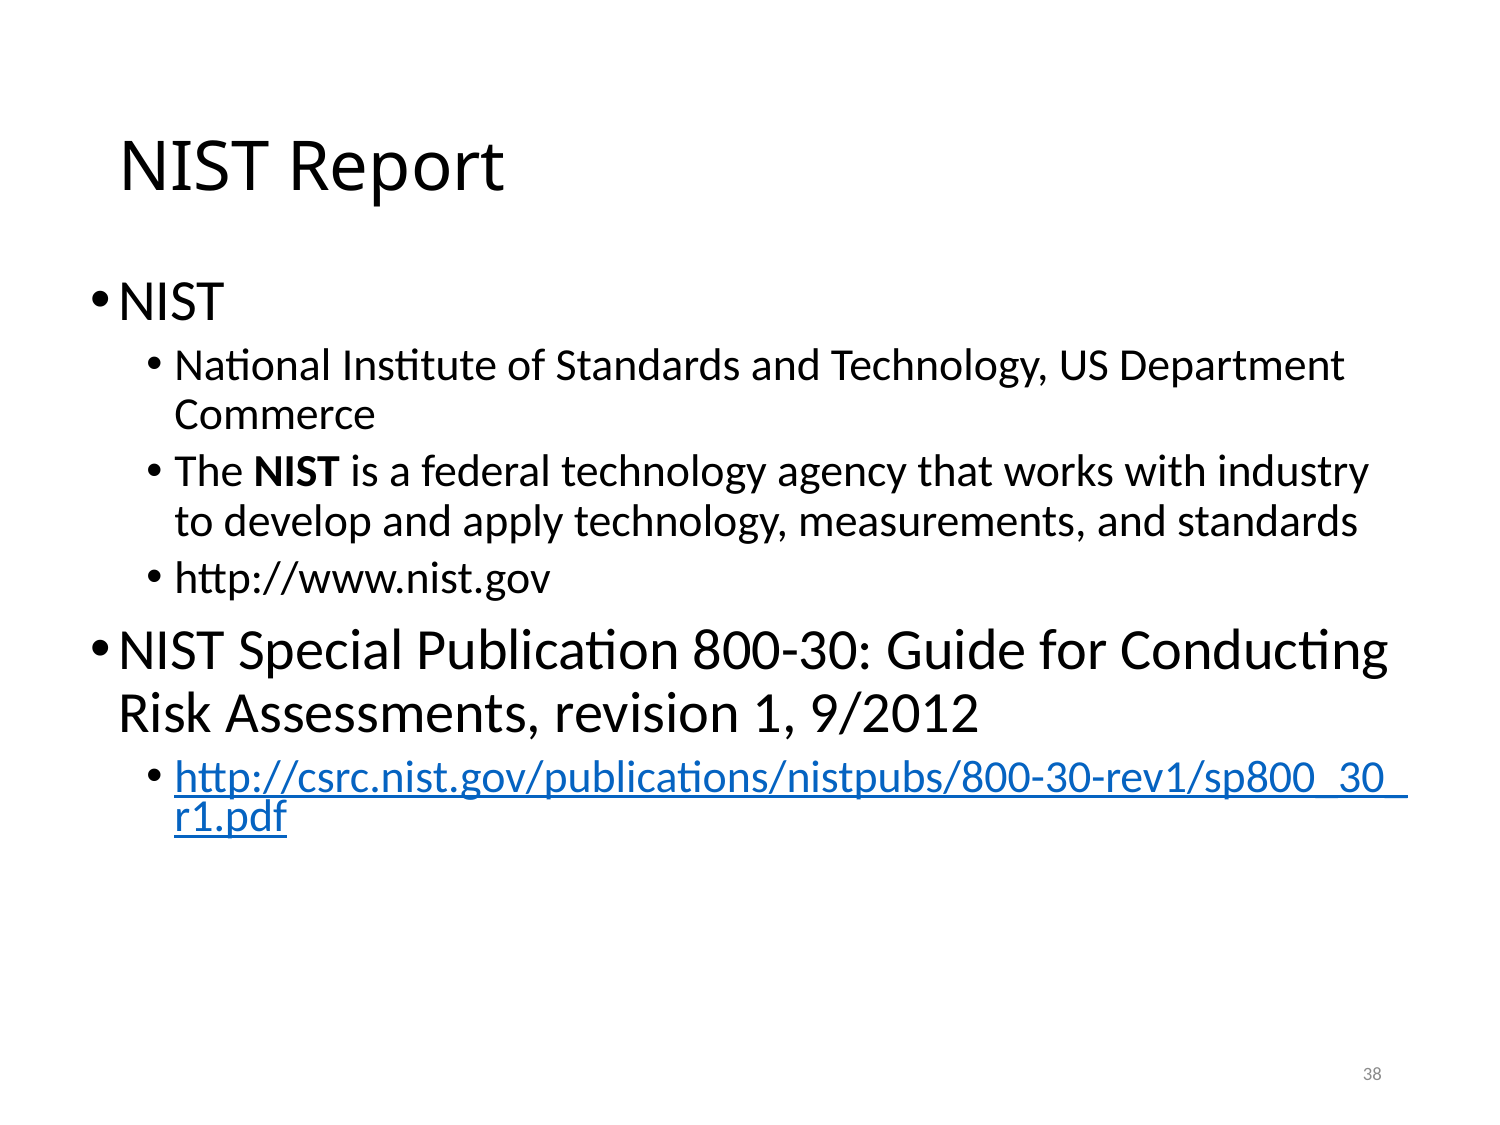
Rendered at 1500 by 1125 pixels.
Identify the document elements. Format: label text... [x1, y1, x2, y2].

slide_number 38 [1059, 1042, 1397, 1103]
list NIST National Institute of Standards and Technology, US Department Commerce The NIST is a federal technology agency that works with industry to develop and apply technology, measurements, and standards http://www.nist.gov NIST Special Publication 800-30: Guide for Conducting Risk Assessments, revision 1, 9/2012 http://csrc.nist.gov/publications/nistpubs/800-30-rev1/sp800_30_r1.pdf [75, 262, 1425, 1055]
title NIST Report [103, 59, 1397, 262]
